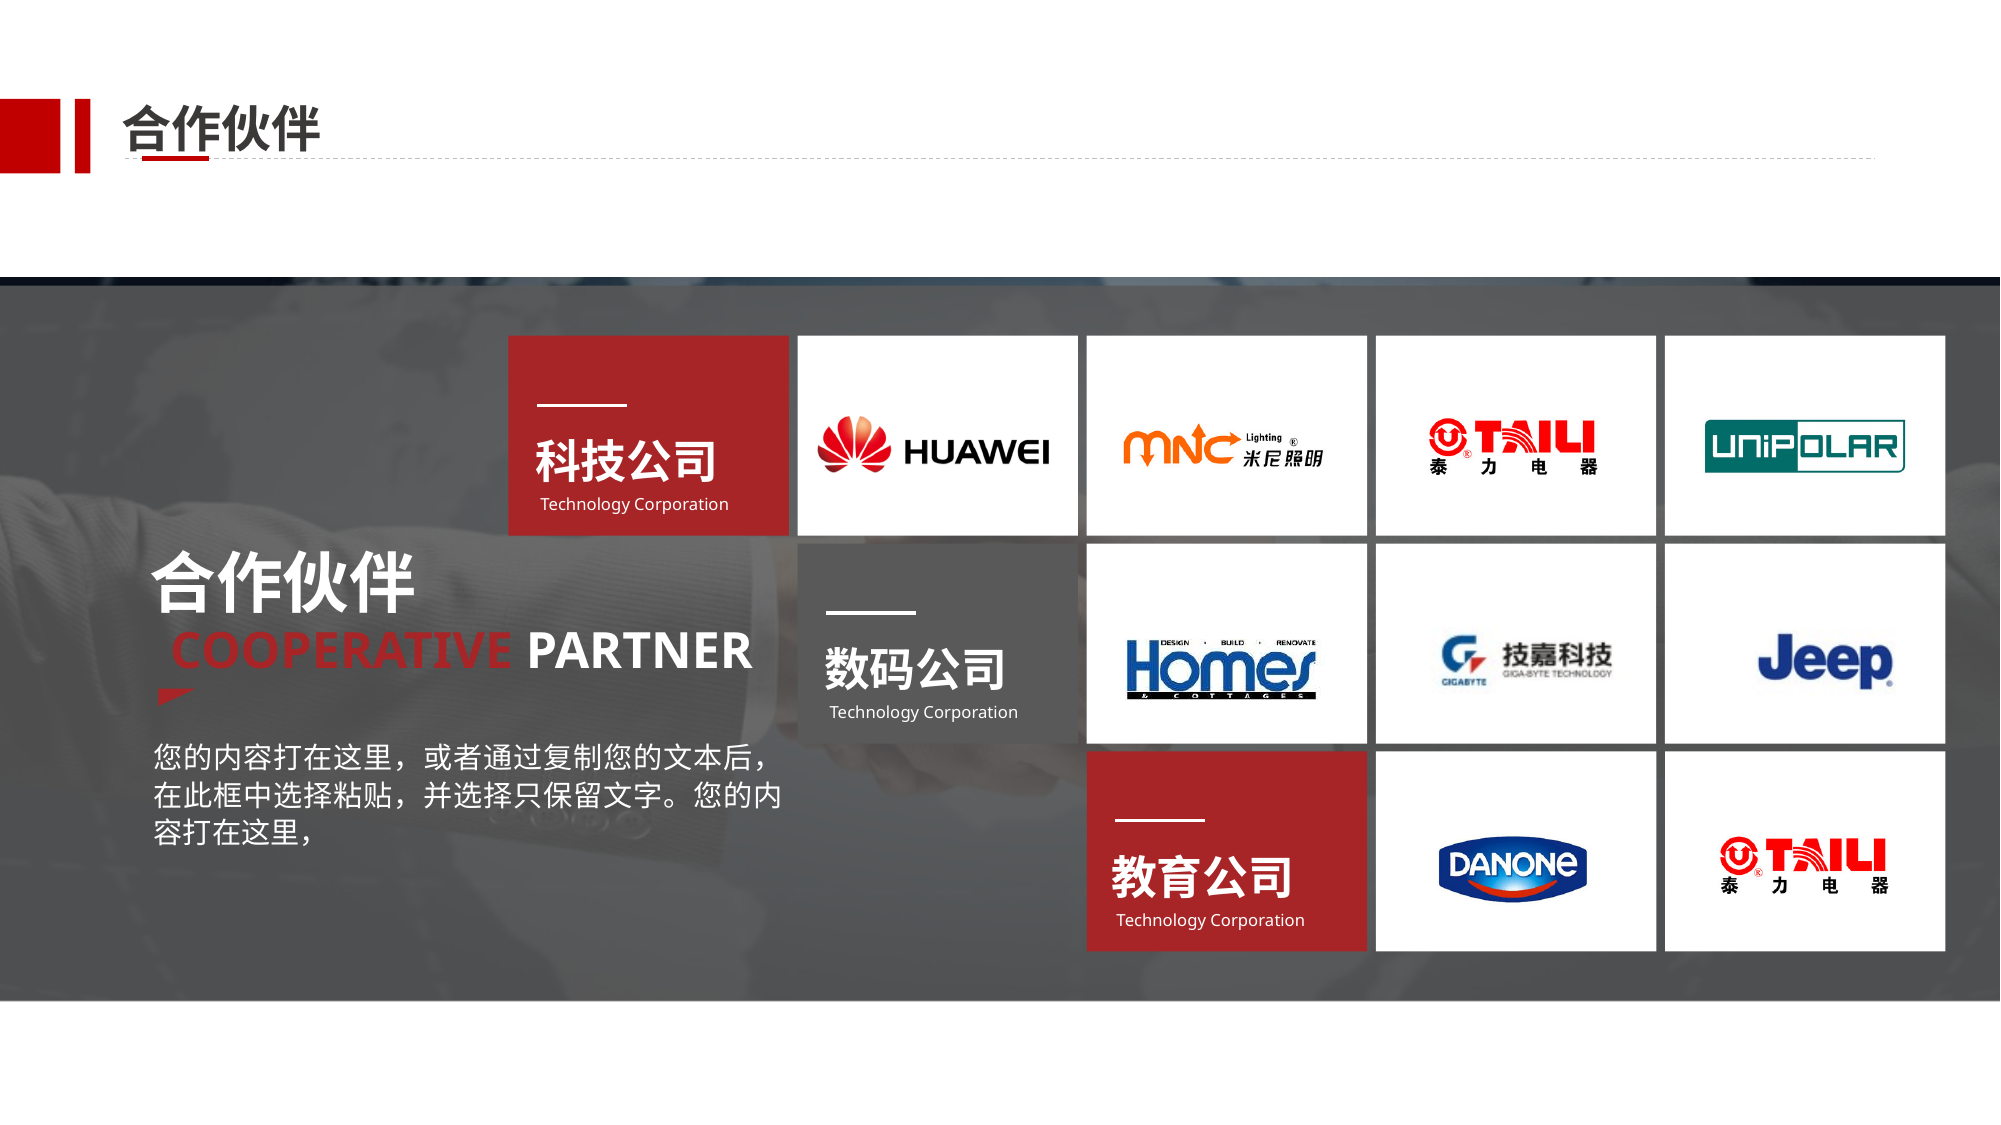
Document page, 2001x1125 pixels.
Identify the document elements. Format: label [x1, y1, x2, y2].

text_box [0, 277, 2000, 1002]
text_box [508, 335, 1946, 952]
text_box [0, 72, 1875, 174]
